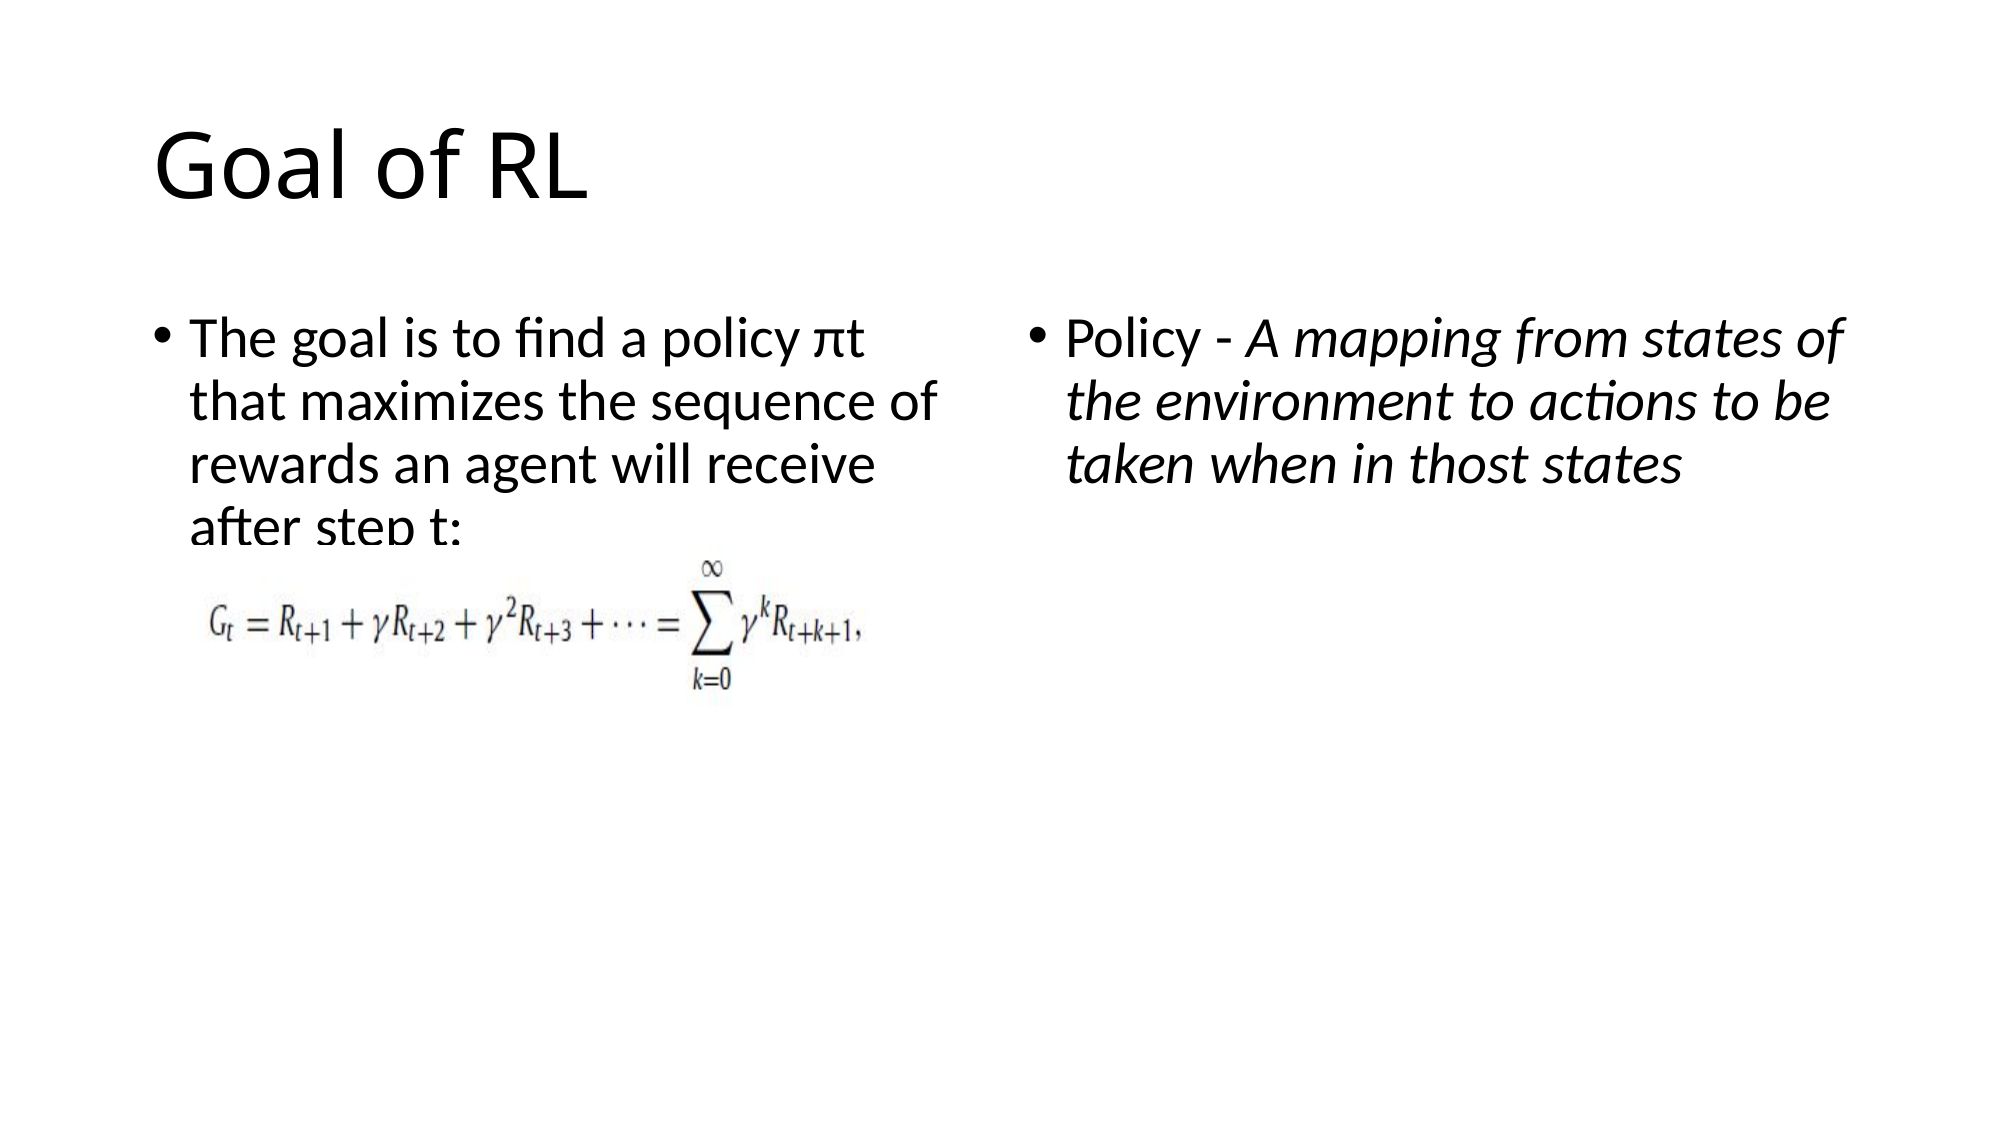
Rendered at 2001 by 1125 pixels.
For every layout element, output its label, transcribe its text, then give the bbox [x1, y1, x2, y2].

title Goal of RL [137, 59, 1863, 278]
list Policy - A mapping from states of the environment to actions to be taken when in thost states [1012, 299, 1863, 1014]
picture [194, 545, 931, 716]
list The goal is to find a policy πt that maximizes the sequence of rewards an agent will receive after step t: [137, 299, 988, 1014]
